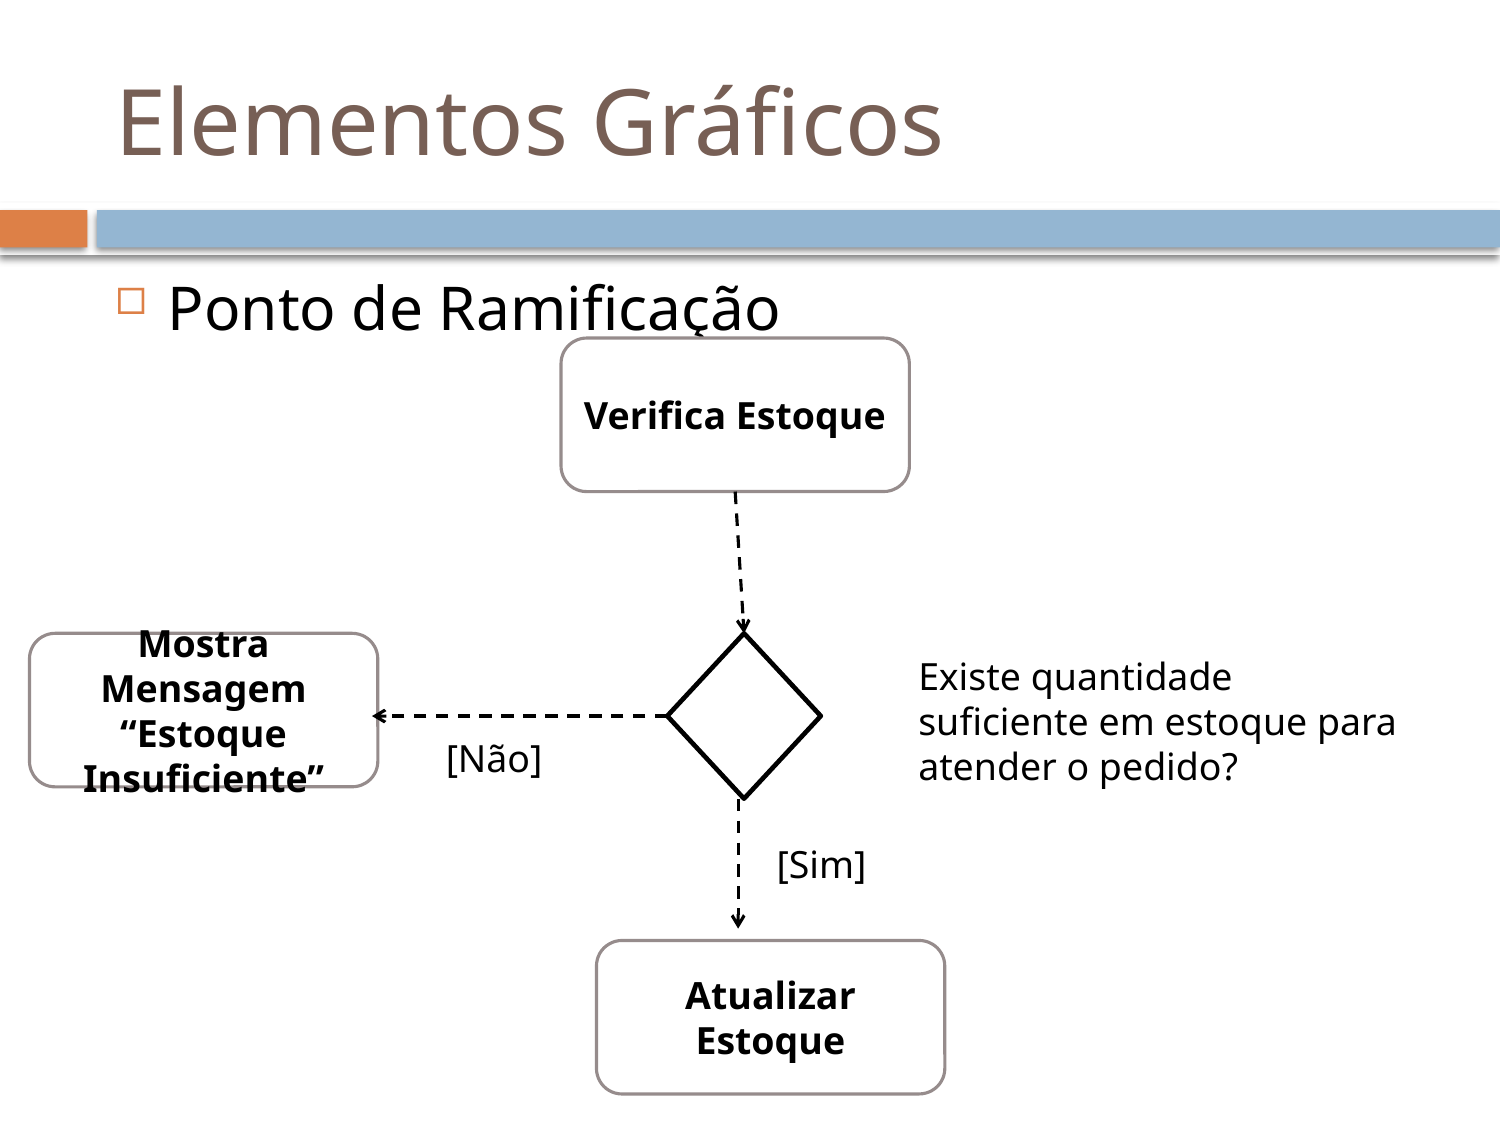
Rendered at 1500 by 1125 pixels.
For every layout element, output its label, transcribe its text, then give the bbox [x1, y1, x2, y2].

text_box Verifica Estoque [559, 336, 911, 494]
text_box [734, 491, 745, 634]
list Ponto de Ramificação [100, 262, 1438, 1000]
title Elementos Gráficos [100, 37, 1438, 200]
text_box Mostra Mensagem “Estoque Insuficiente” [27, 631, 380, 789]
text_box [732, 788, 757, 801]
text_box [666, 636, 822, 727]
text_box Atualizar Estoque [594, 938, 947, 1096]
text_box [Não] [431, 727, 951, 788]
text_box [Sim] [761, 834, 1282, 894]
text_box Existe quantidade suficiente em estoque para atender o pedido? [903, 645, 1424, 795]
